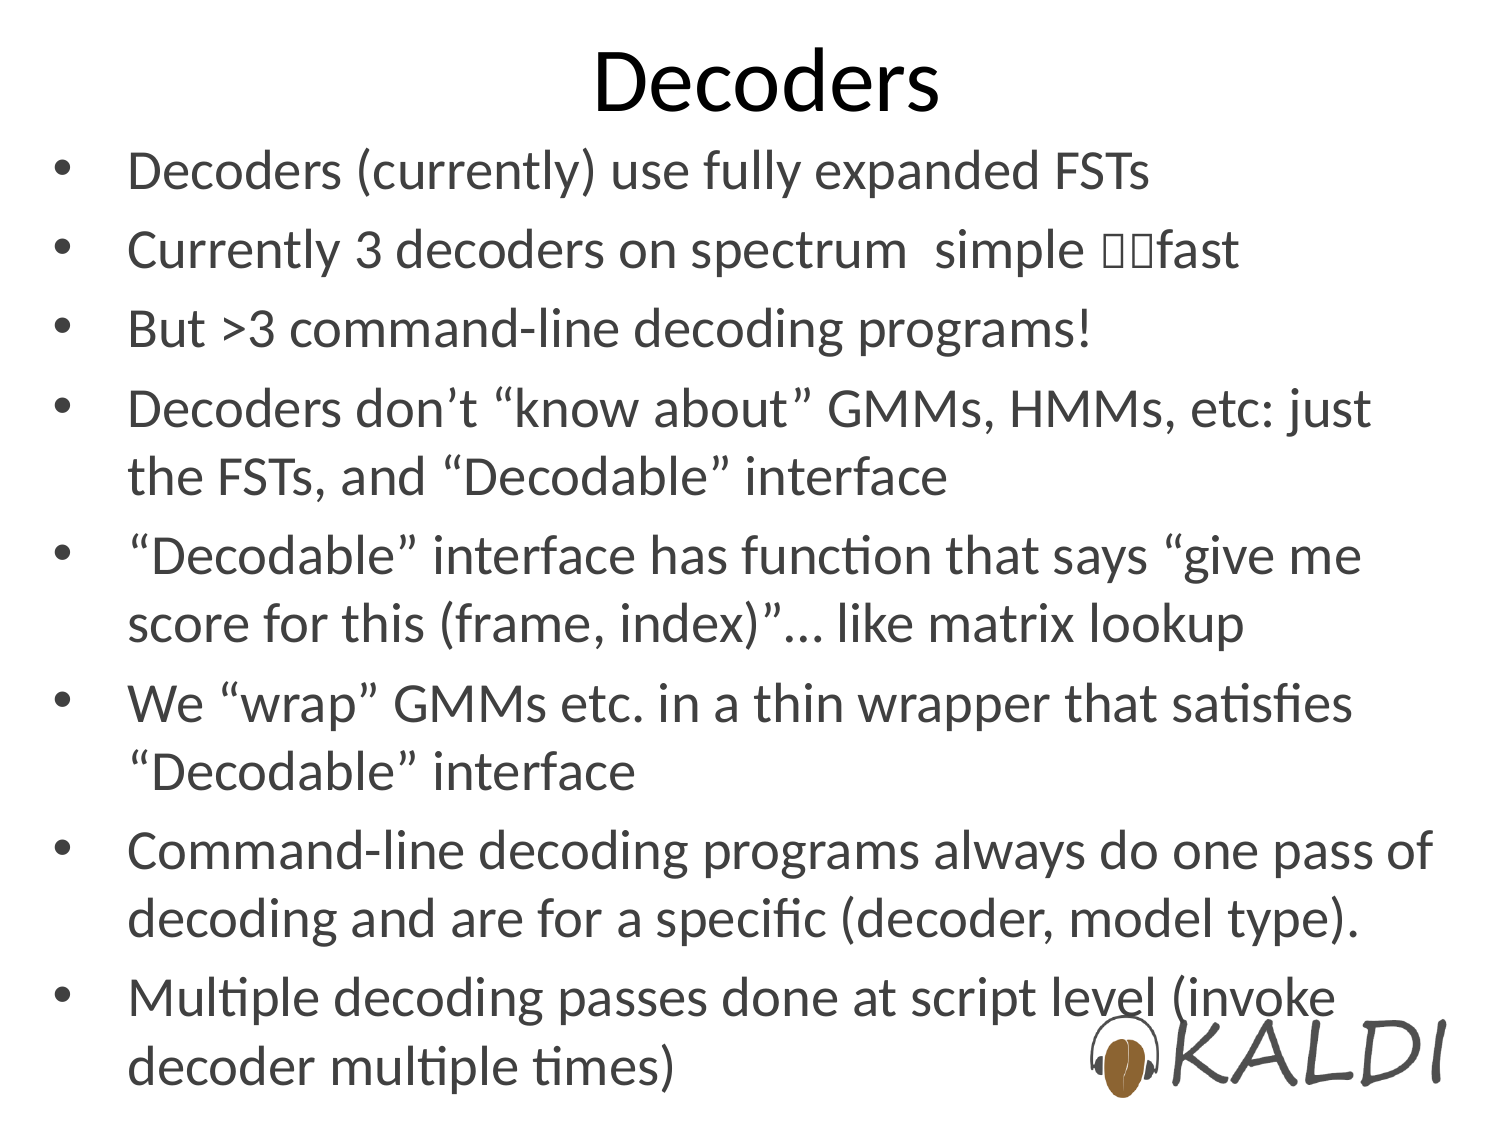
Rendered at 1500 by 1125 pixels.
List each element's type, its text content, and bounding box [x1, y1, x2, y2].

title Decoders [125, 0, 1410, 125]
subtitle Decoders (currently) use fully expanded FSTs Currently 3 decoders on spectrum simple fast But >3 command-line decoding programs! Decoders don’t “know about” GMMs, HMMs, etc: just the FSTs, and “Decodable” interface “Decodable” interface has function that says “give me score for this (frame, index)”… like matrix lookup We “wrap” GMMs etc. in a thin wrapper that satisfies “Decodable” interface Command-line decoding programs always do one pass of decoding and are for a specific (decoder, model type). Multiple decoding passes done at script level (invoke decoder multiple times) [37, 125, 1463, 1125]
